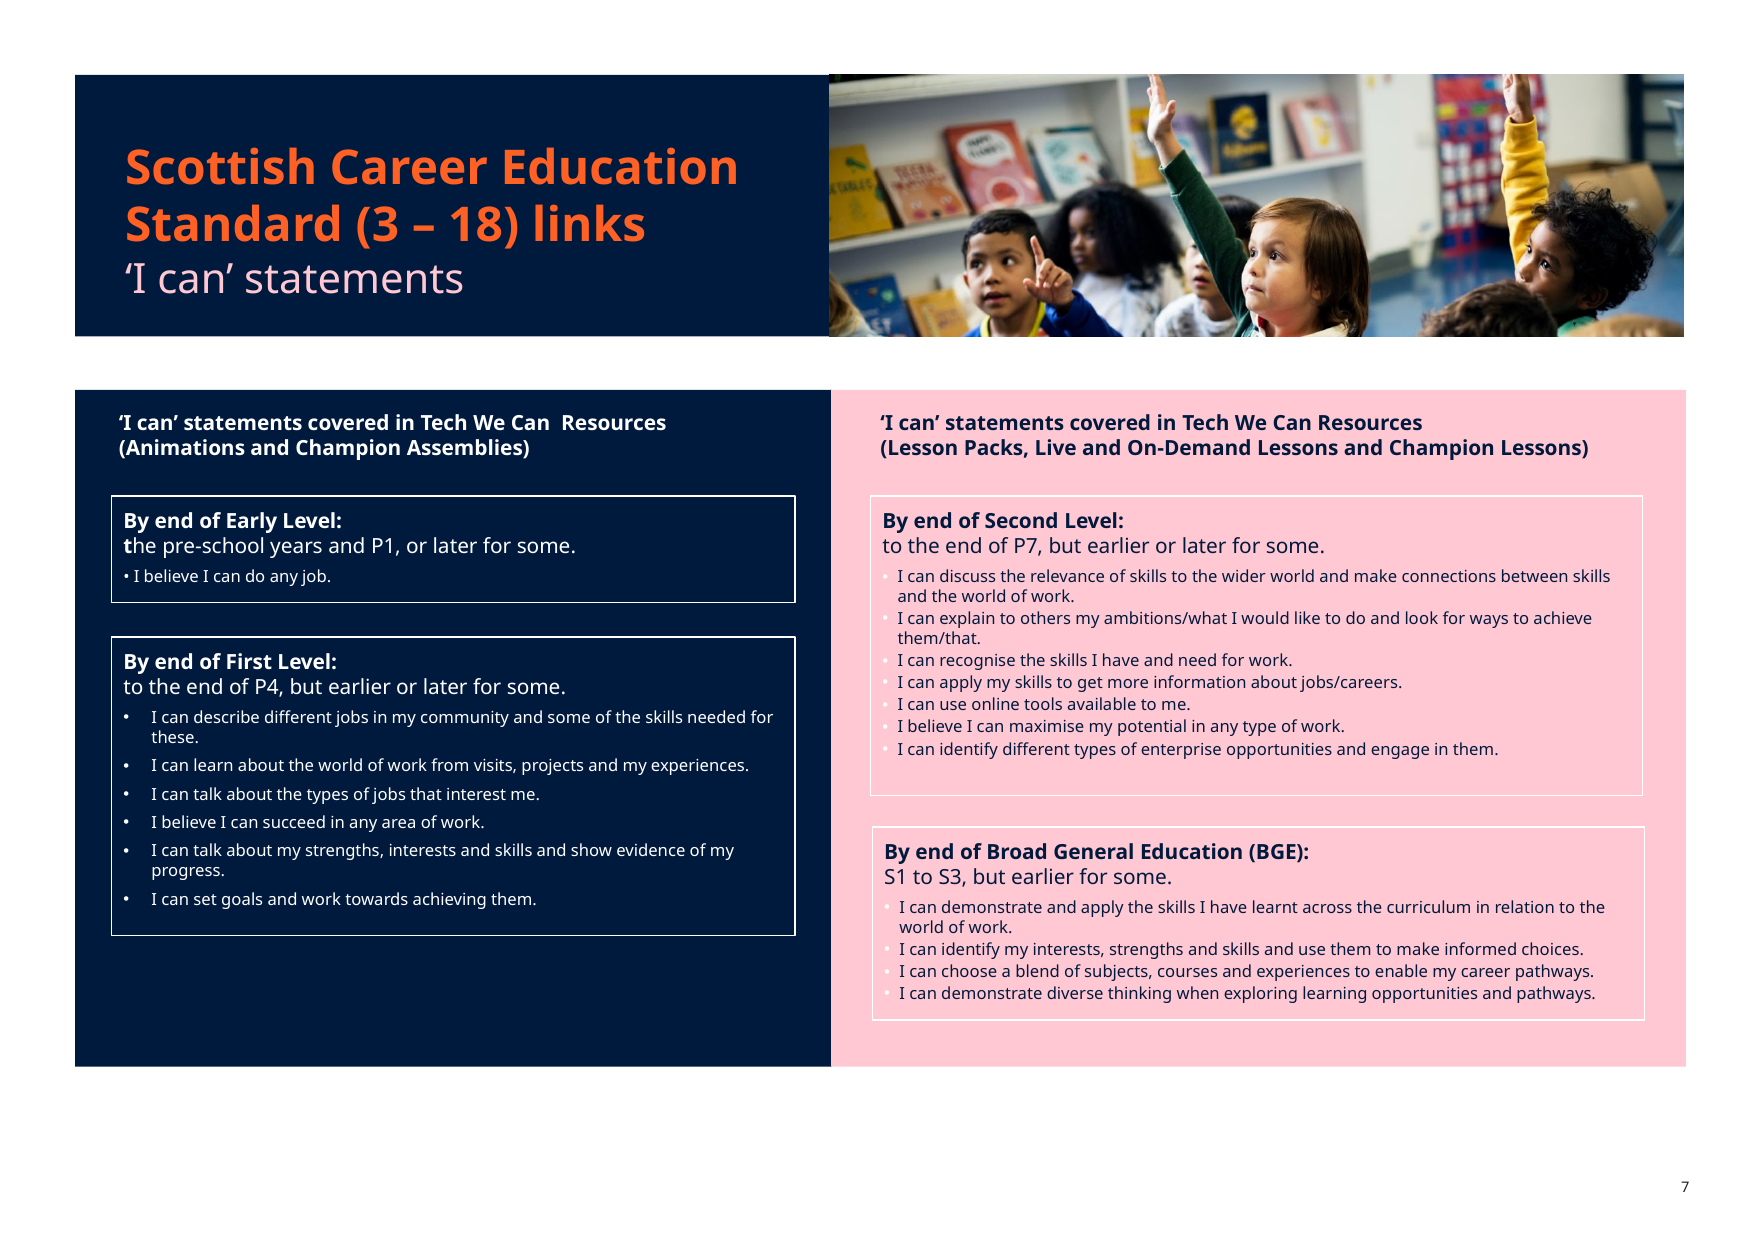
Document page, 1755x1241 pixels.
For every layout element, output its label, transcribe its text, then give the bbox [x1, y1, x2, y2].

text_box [74, 389, 829, 1067]
slide_number 7 [1677, 1176, 1693, 1241]
text_box [75, 302, 823, 337]
picture [828, 74, 1685, 337]
text_box Scottish Career Education Standard (3 – 18) links ‘I can’ statements [75, 134, 823, 302]
text_box [75, 74, 827, 134]
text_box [830, 389, 1686, 1067]
